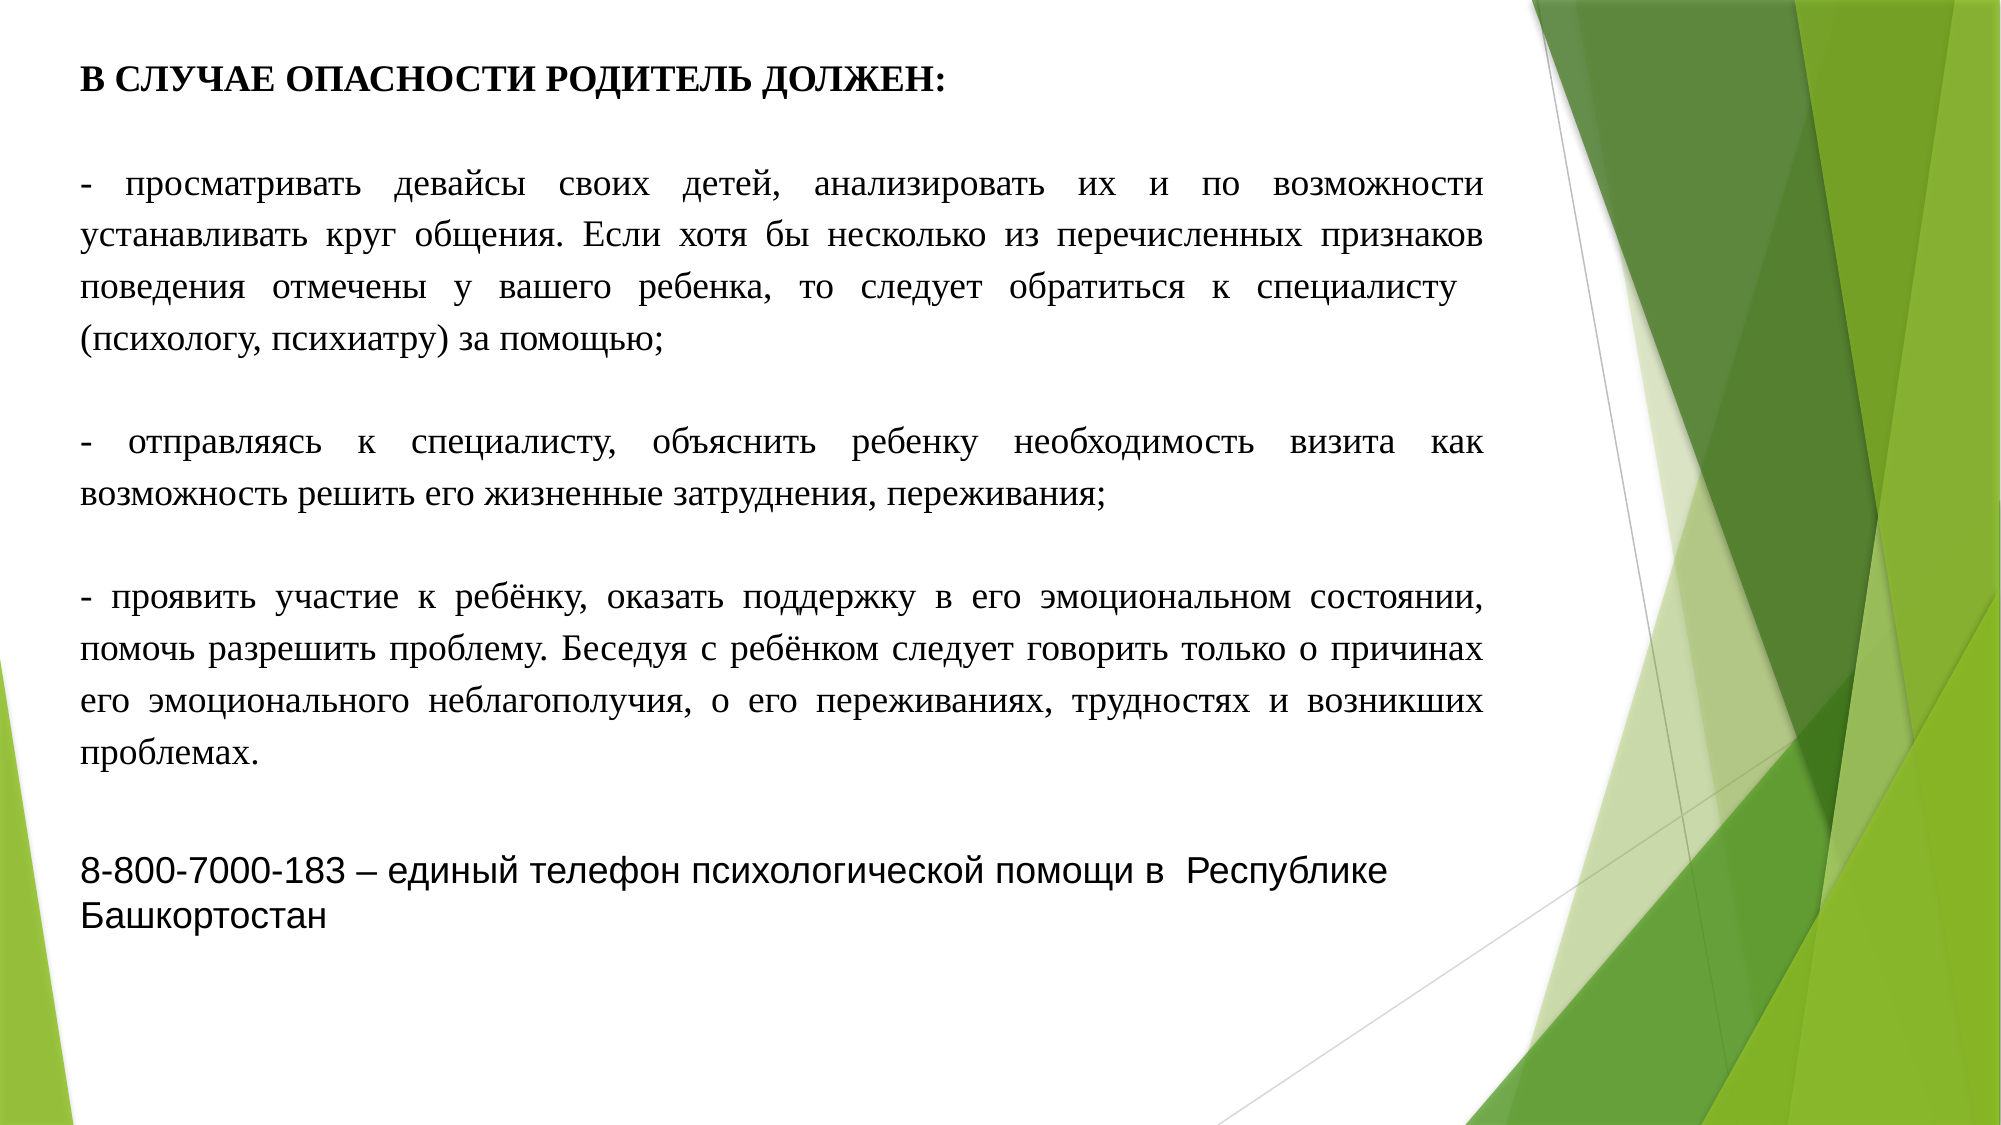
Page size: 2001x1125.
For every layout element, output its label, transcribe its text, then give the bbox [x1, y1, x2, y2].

text_box В СЛУЧАЕ ОПАСНОСТИ РОДИТЕЛЬ ДОЛЖЕН: - просматривать девайсы своих детей, анализировать их и по возможности устанавливать круг общения. Если хотя бы несколько из перечисленных признаков поведения отмечены у вашего ребенка, то следует обратиться к специалисту (психологу, психиатру) за помощью; - отправляясь к специалисту, объяснить ребенку необходимость визита как возможность решить его жизненные затруднения, переживания; - проявить участие к ребёнку, оказать поддержку в его эмоциональном состоянии, помочь разрешить проблему. Беседуя с ребёнком следует говорить только о причинах его эмоционального неблагополучия, о его переживаниях, трудностях и возникших проблемах. [65, 40, 1500, 831]
text_box 8-800-7000-183 – единый телефон психологической помощи в Республике Башкортостан [65, 839, 1545, 944]
